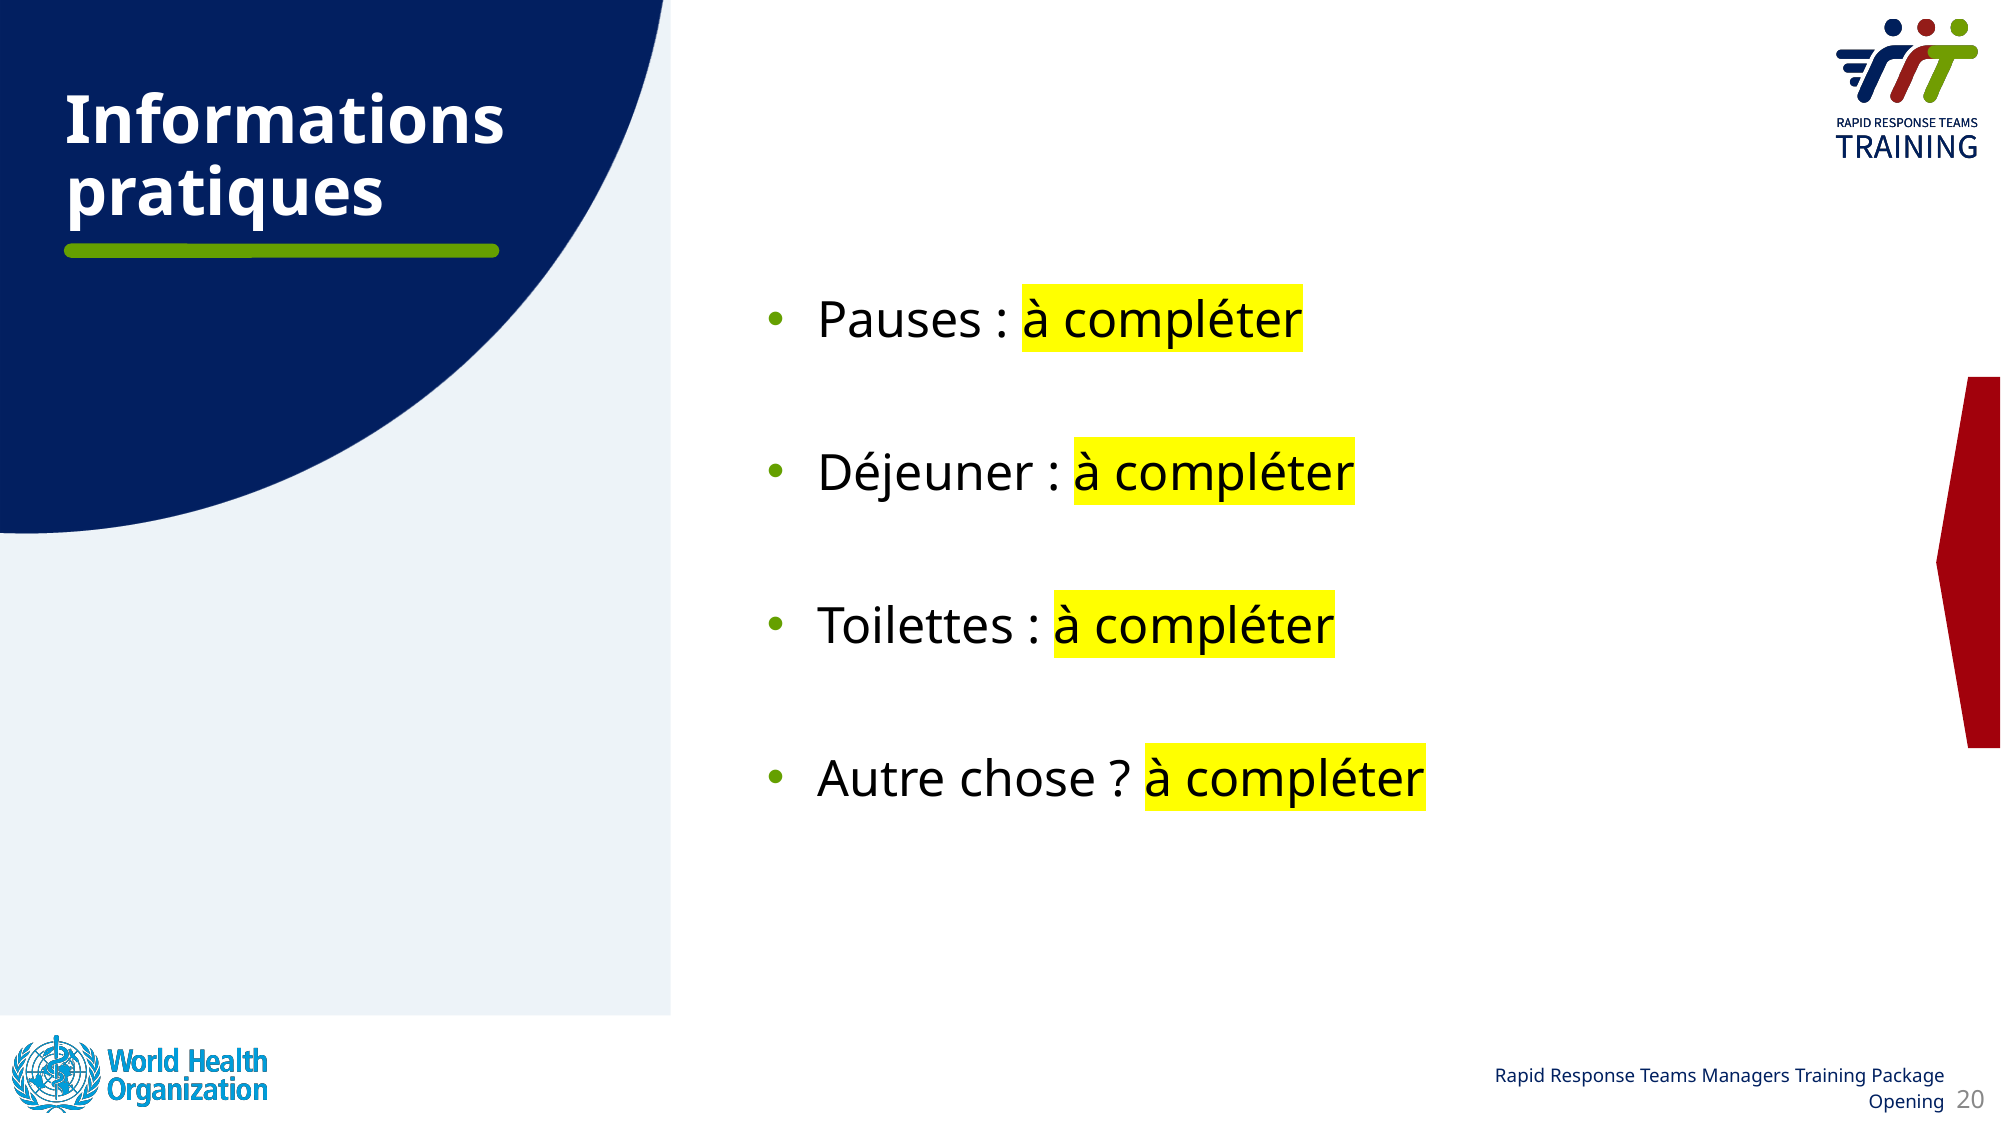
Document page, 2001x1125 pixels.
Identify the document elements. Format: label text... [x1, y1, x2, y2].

picture [22, 1062, 26, 1077]
list Pauses : à compléter Déjeuner : à compléter Toilettes : à compléter Autre chose ? à compléter [758, 123, 1793, 965]
title Informations pratiques [57, 0, 626, 317]
picture [30, 1083, 37, 1091]
picture [12, 1083, 48, 1113]
picture [71, 1053, 90, 1091]
picture [50, 1108, 62, 1113]
picture [24, 1054, 36, 1087]
picture [12, 1035, 54, 1068]
picture [46, 1056, 54, 1062]
picture [59, 1035, 267, 1113]
picture [0, 0, 670, 538]
picture [40, 1062, 47, 1070]
picture [36, 1088, 78, 1105]
text_box 20 [1557, 1076, 1993, 1121]
picture [1835, 19, 1978, 167]
picture [34, 1054, 43, 1078]
